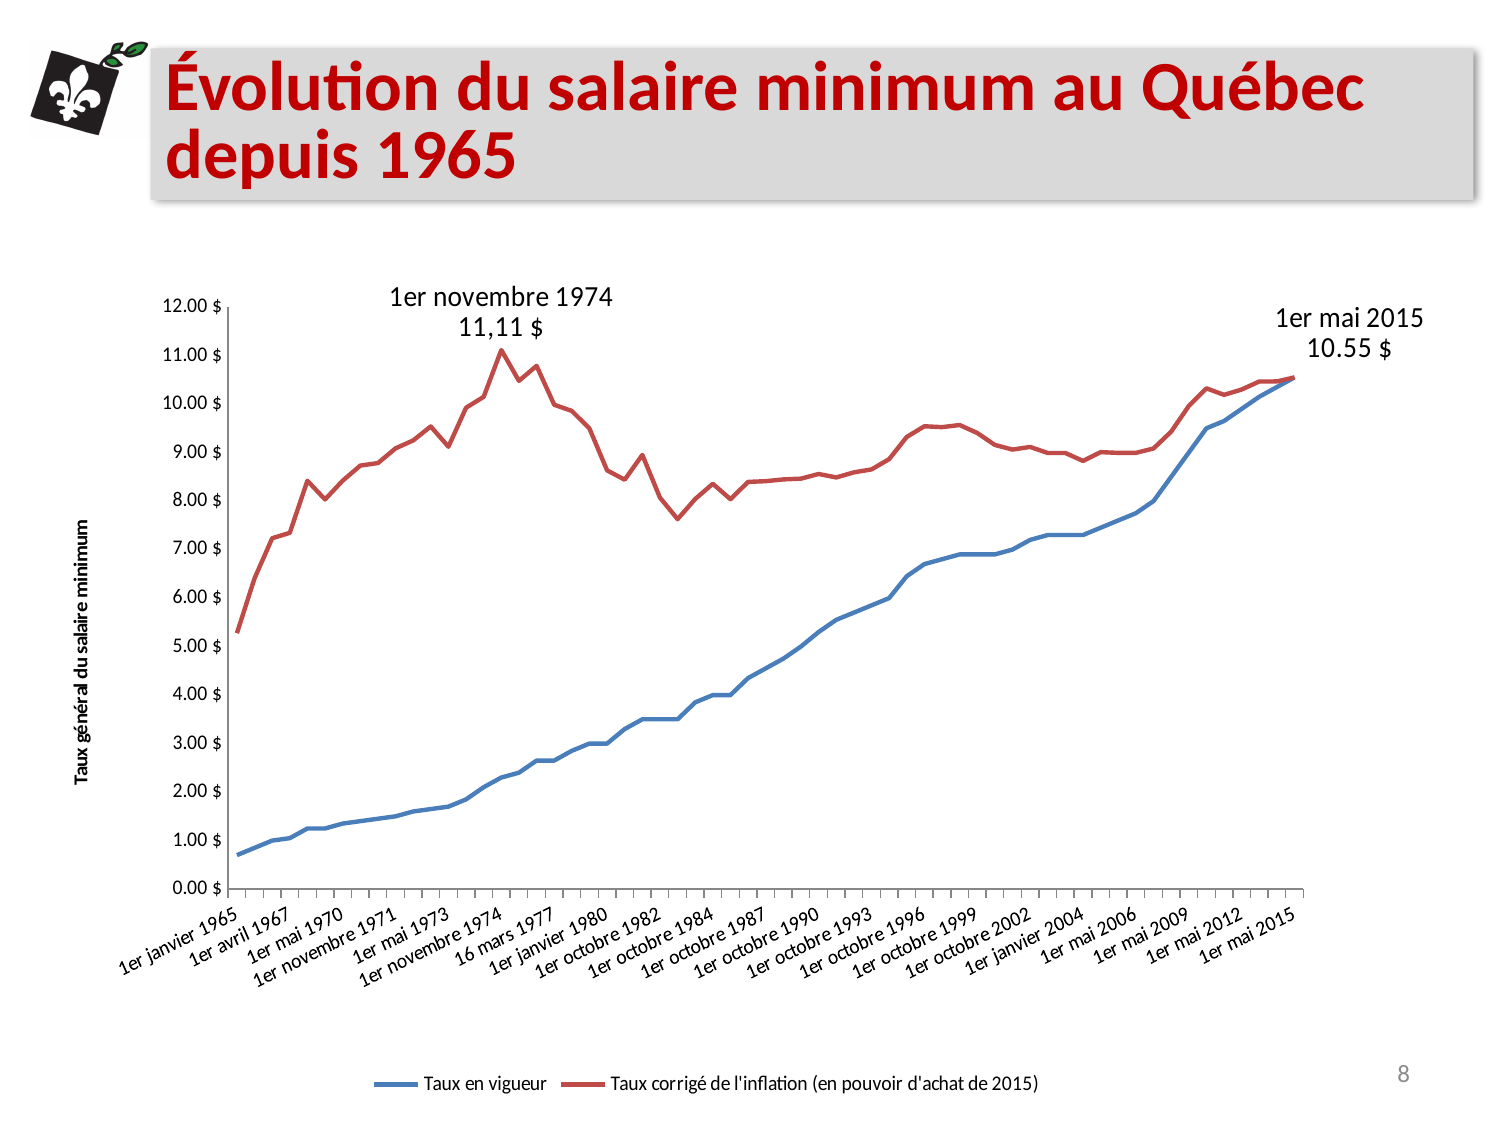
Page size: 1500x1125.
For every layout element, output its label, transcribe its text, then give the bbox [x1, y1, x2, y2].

picture [28, 38, 151, 139]
chart [66, 138, 1426, 1102]
title Évolution du salaire minimum au Québec depuis 1965 [155, 48, 1474, 200]
